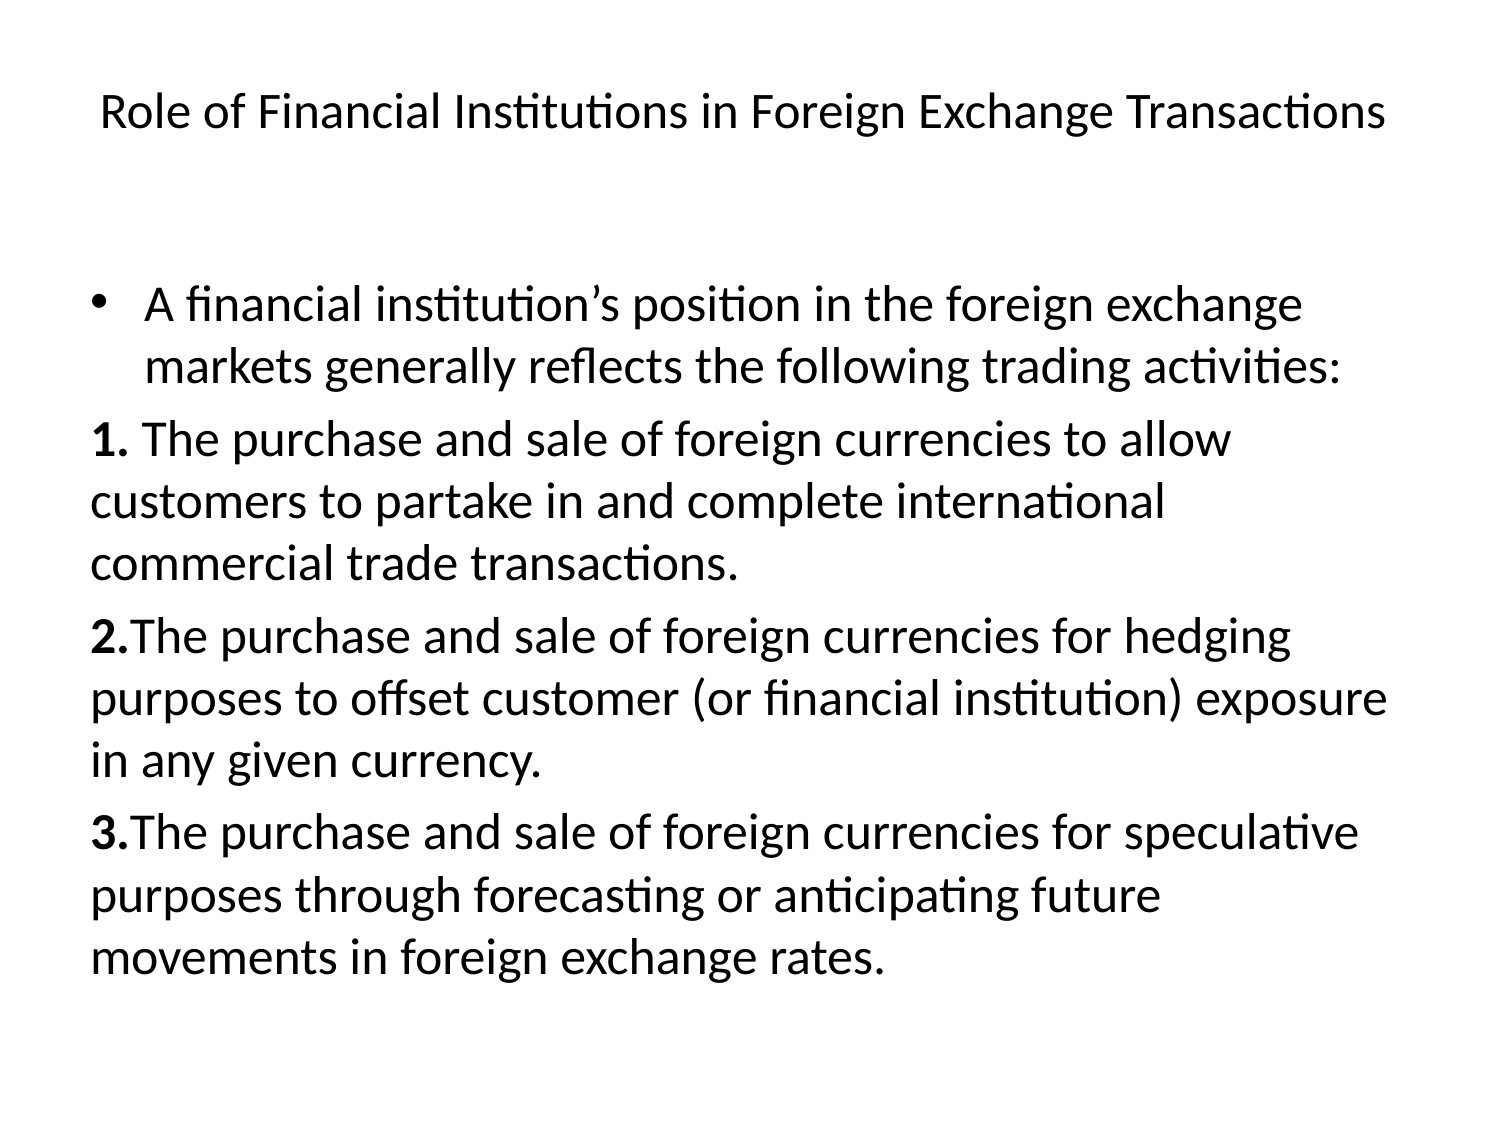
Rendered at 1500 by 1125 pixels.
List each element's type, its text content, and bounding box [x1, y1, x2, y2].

list A financial institution’s position in the foreign exchange markets generally reflects the following trading activities: 1. The purchase and sale of foreign currencies to allow customers to partake in and complete international commercial trade transactions. 2.The purchase and sale of foreign currencies for hedging purposes to offset customer (or financial institution) exposure in any given currency. 3.The purchase and sale of foreign currencies for speculative purposes through forecasting or anticipating future movements in foreign exchange rates. [75, 262, 1425, 1005]
title Role of Financial Institutions in Foreign Exchange Transactions [75, 45, 1425, 233]
